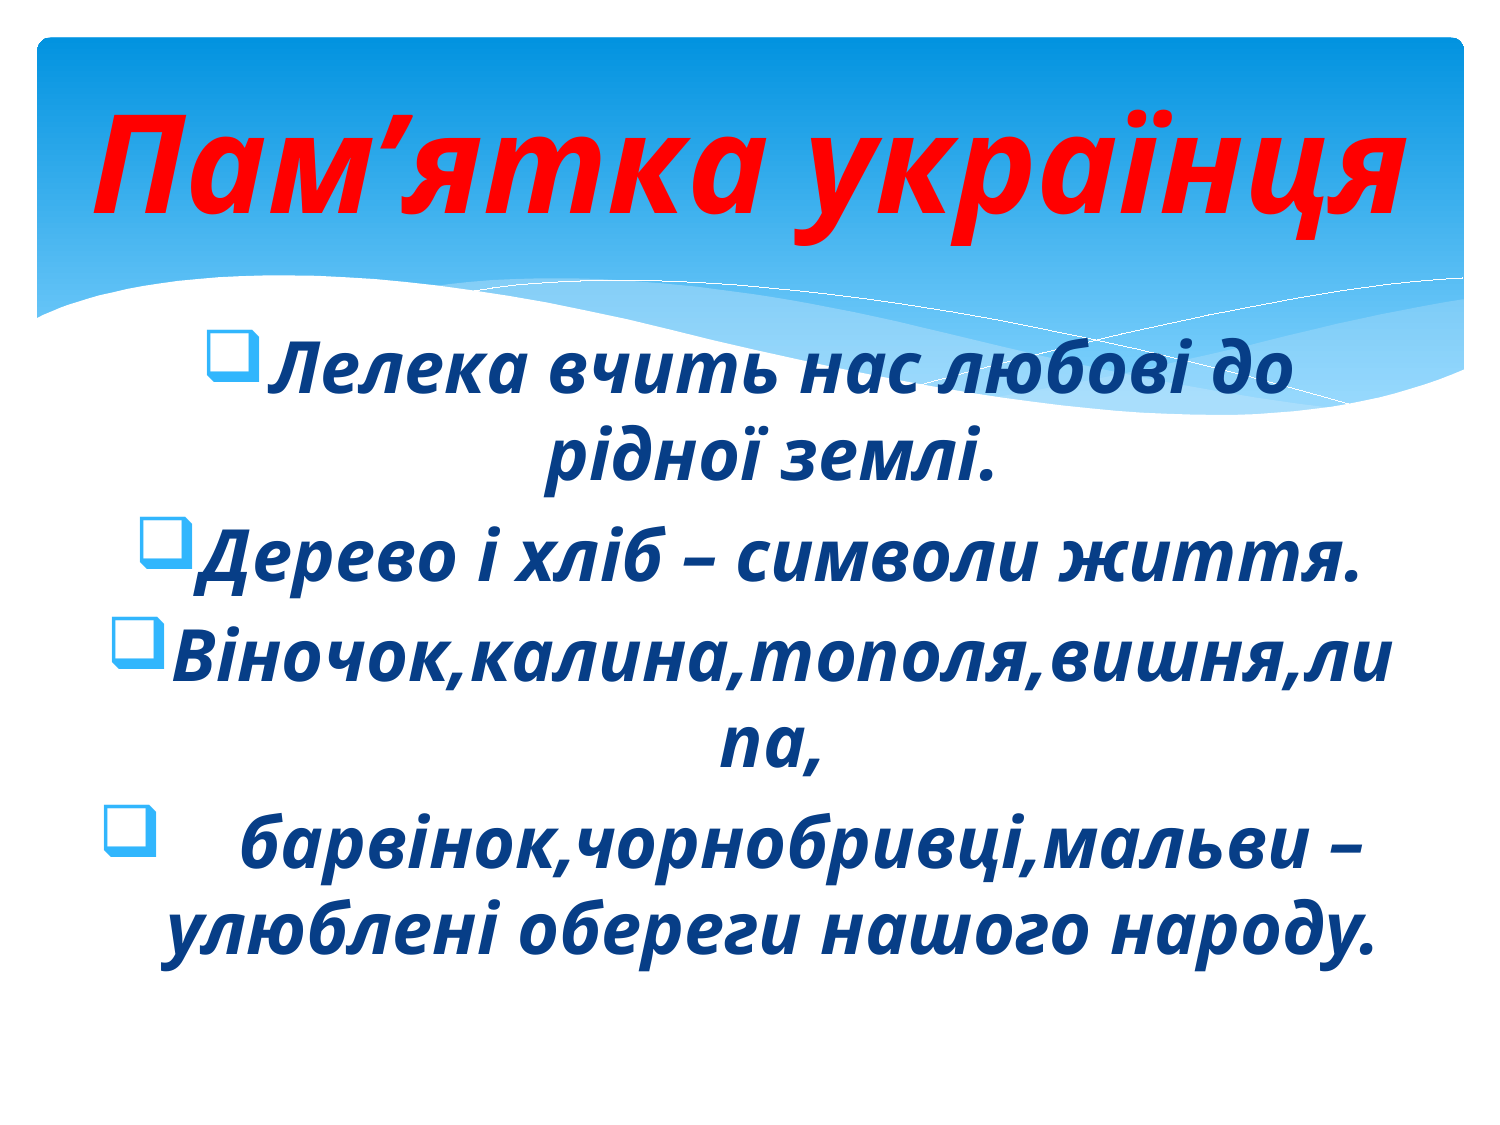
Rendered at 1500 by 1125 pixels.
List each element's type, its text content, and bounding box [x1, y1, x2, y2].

title Пам’ятка українця [75, 55, 1425, 261]
list Лелека вчить нас любові до рідної землі. Дерево і хліб – символи життя. Віночок,калина,тополя,вишня,липа, барвінок,чорнобривці,мальви – улюблені обереги нашого народу. [76, 314, 1427, 986]
